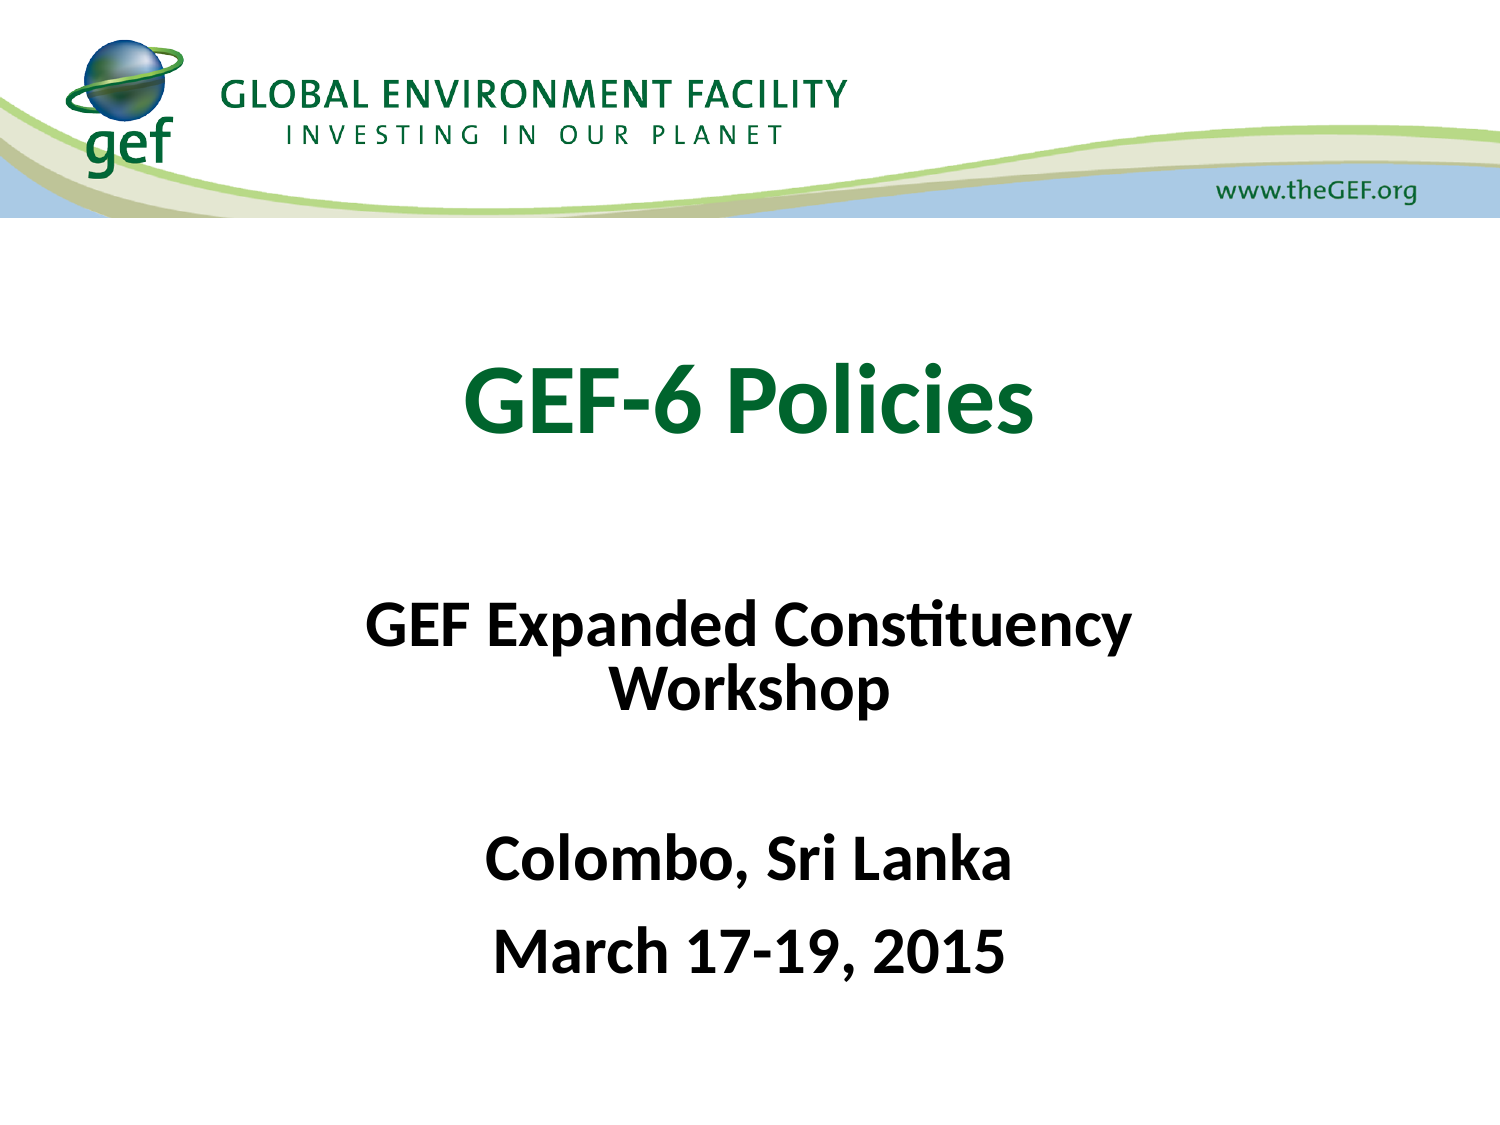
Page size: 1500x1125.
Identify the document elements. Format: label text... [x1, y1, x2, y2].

picture [0, 12, 1500, 218]
title GEF-6 Policies [75, 299, 1425, 488]
subtitle GEF Expanded Constituency Workshop Colombo, Sri Lanka March 17-19, 2015 [225, 587, 1275, 1050]
